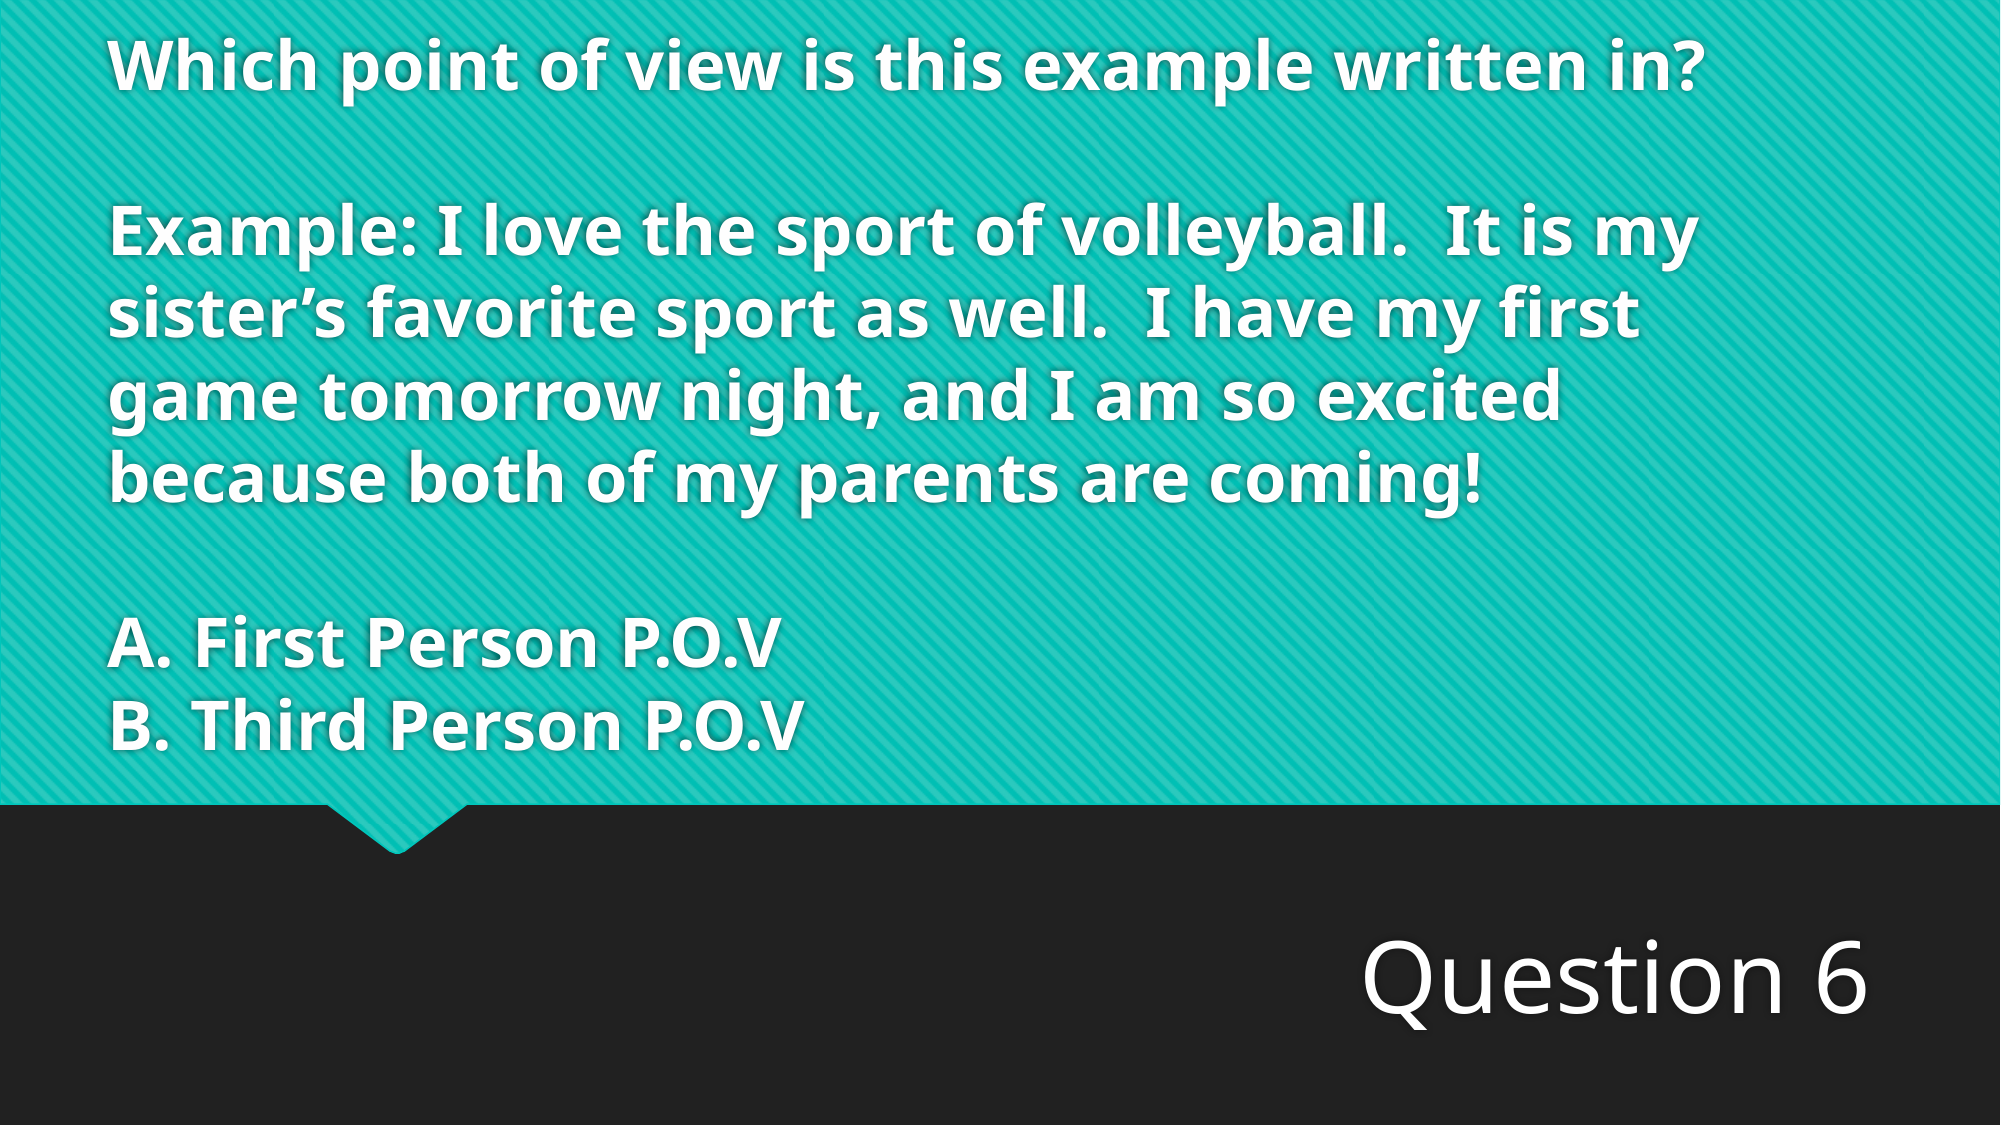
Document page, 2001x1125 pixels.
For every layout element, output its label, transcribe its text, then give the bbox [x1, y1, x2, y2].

subtitle Question 6 [1344, 906, 1900, 978]
title Which point of view is this example written in? Example: I love the sport of volleyball. It is my sister’s favorite sport as well. I have my first game tomorrow night, and I am so excited because both of my parents are coming! A. First Person P.O.V B. Third Person P.O.V [92, 454, 1774, 907]
